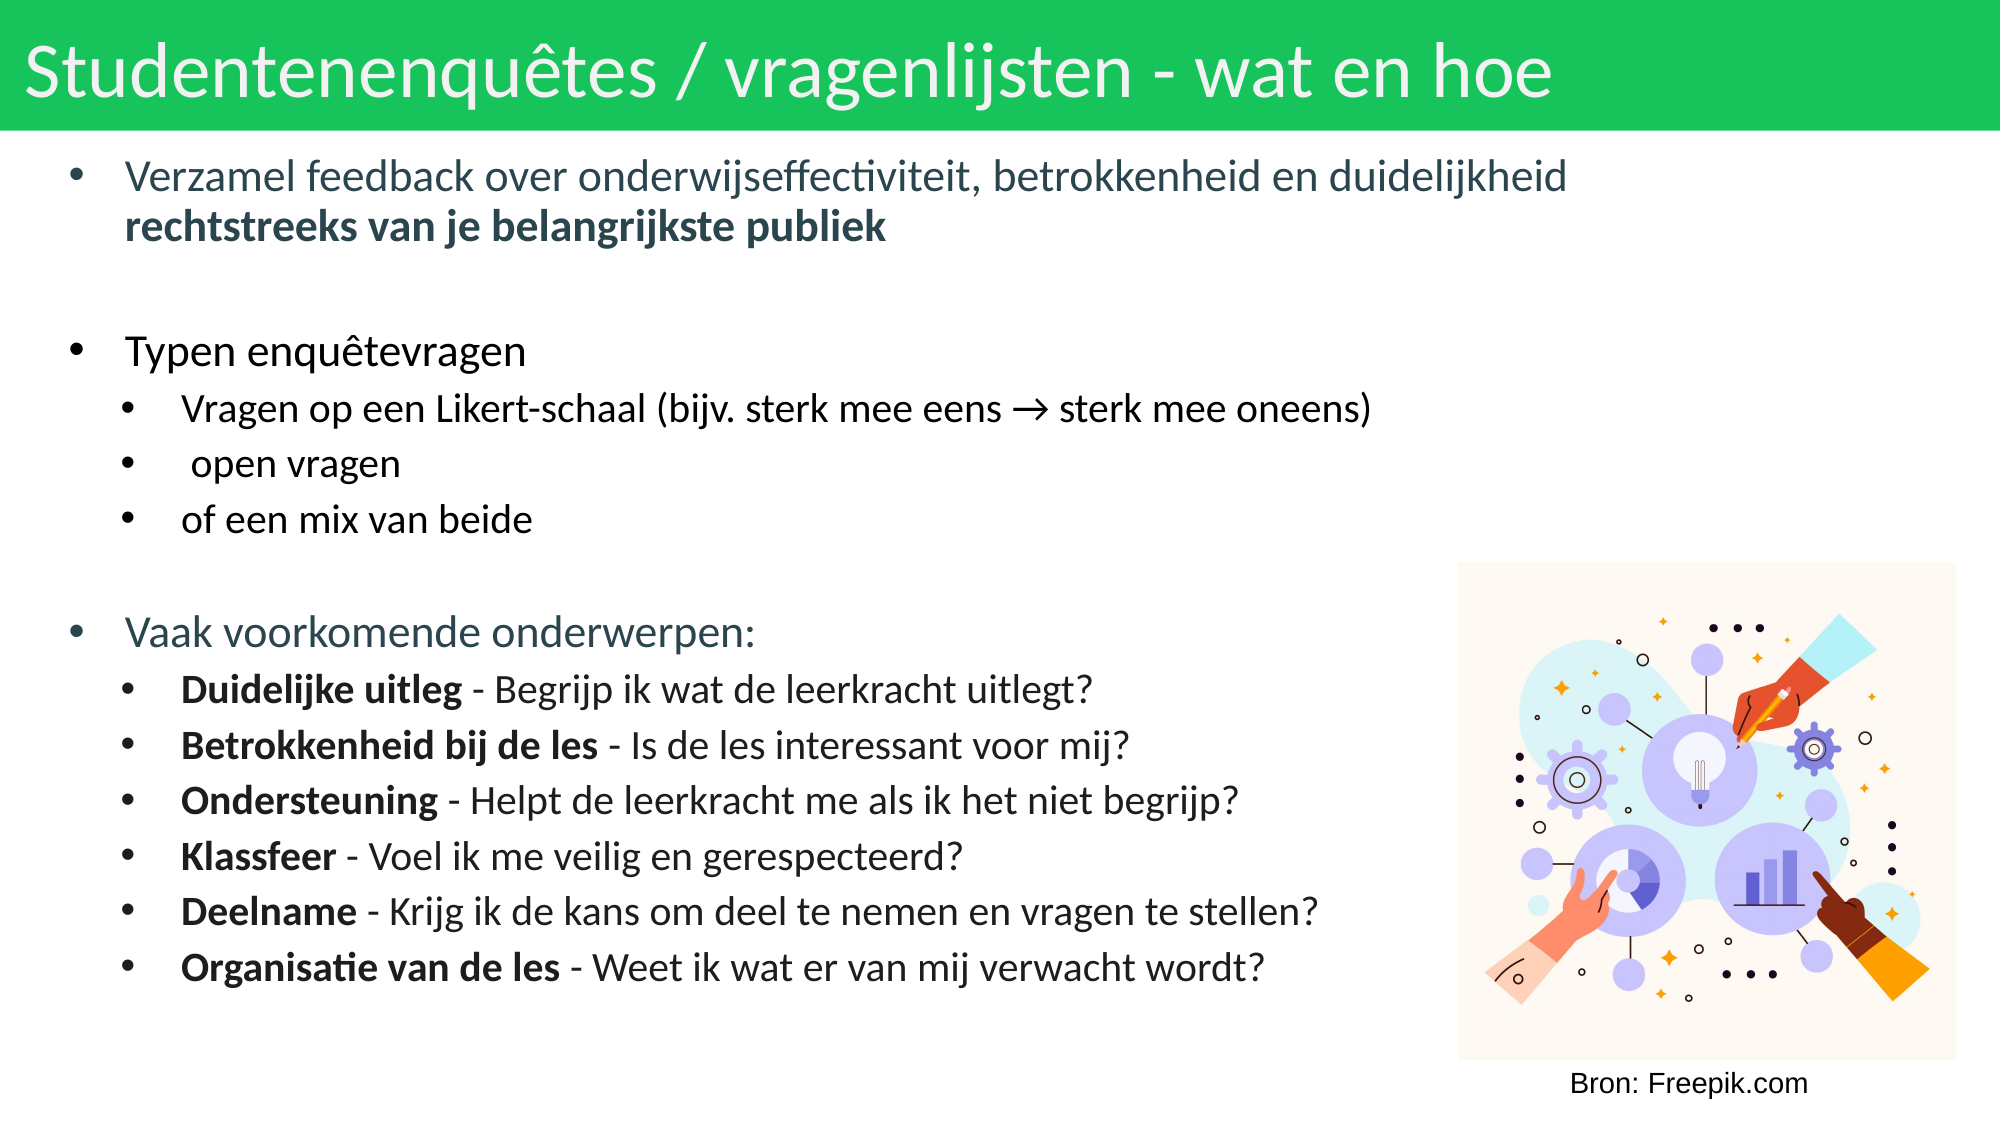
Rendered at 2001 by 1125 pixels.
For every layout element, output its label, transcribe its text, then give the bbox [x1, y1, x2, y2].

picture [1458, 562, 1956, 1060]
list Verzamel feedback over onderwijseffectiviteit, betrokkenheid en duidelijkheid rechtstreeks van je belangrijkste publiek Typen enquêtevragen Vragen op een Likert-schaal (bijv. sterk mee eens → sterk mee oneens) open vragen of een mix van beide Vaak voorkomende onderwerpen: Duidelijke uitleg - Begrijp ik wat de leerkracht uitlegt? Betrokkenheid bij de les - Is de les interessant voor mij? Ondersteuning - Helpt de leerkracht me als ik het niet begrijp? Klassfeer - Voel ik me veilig en gerespecteerd? Deelname - Krijg ik de kans om deel te nemen en vragen te stellen? Organisatie van de les - Weet ik wat er van mij verwacht wordt? [16, 144, 1976, 1108]
text_box Bron: Freepik.com [1554, 1068, 1956, 1107]
title Studentenenquêtes / vragenlijsten - wat en hoe [16, 13, 1976, 131]
